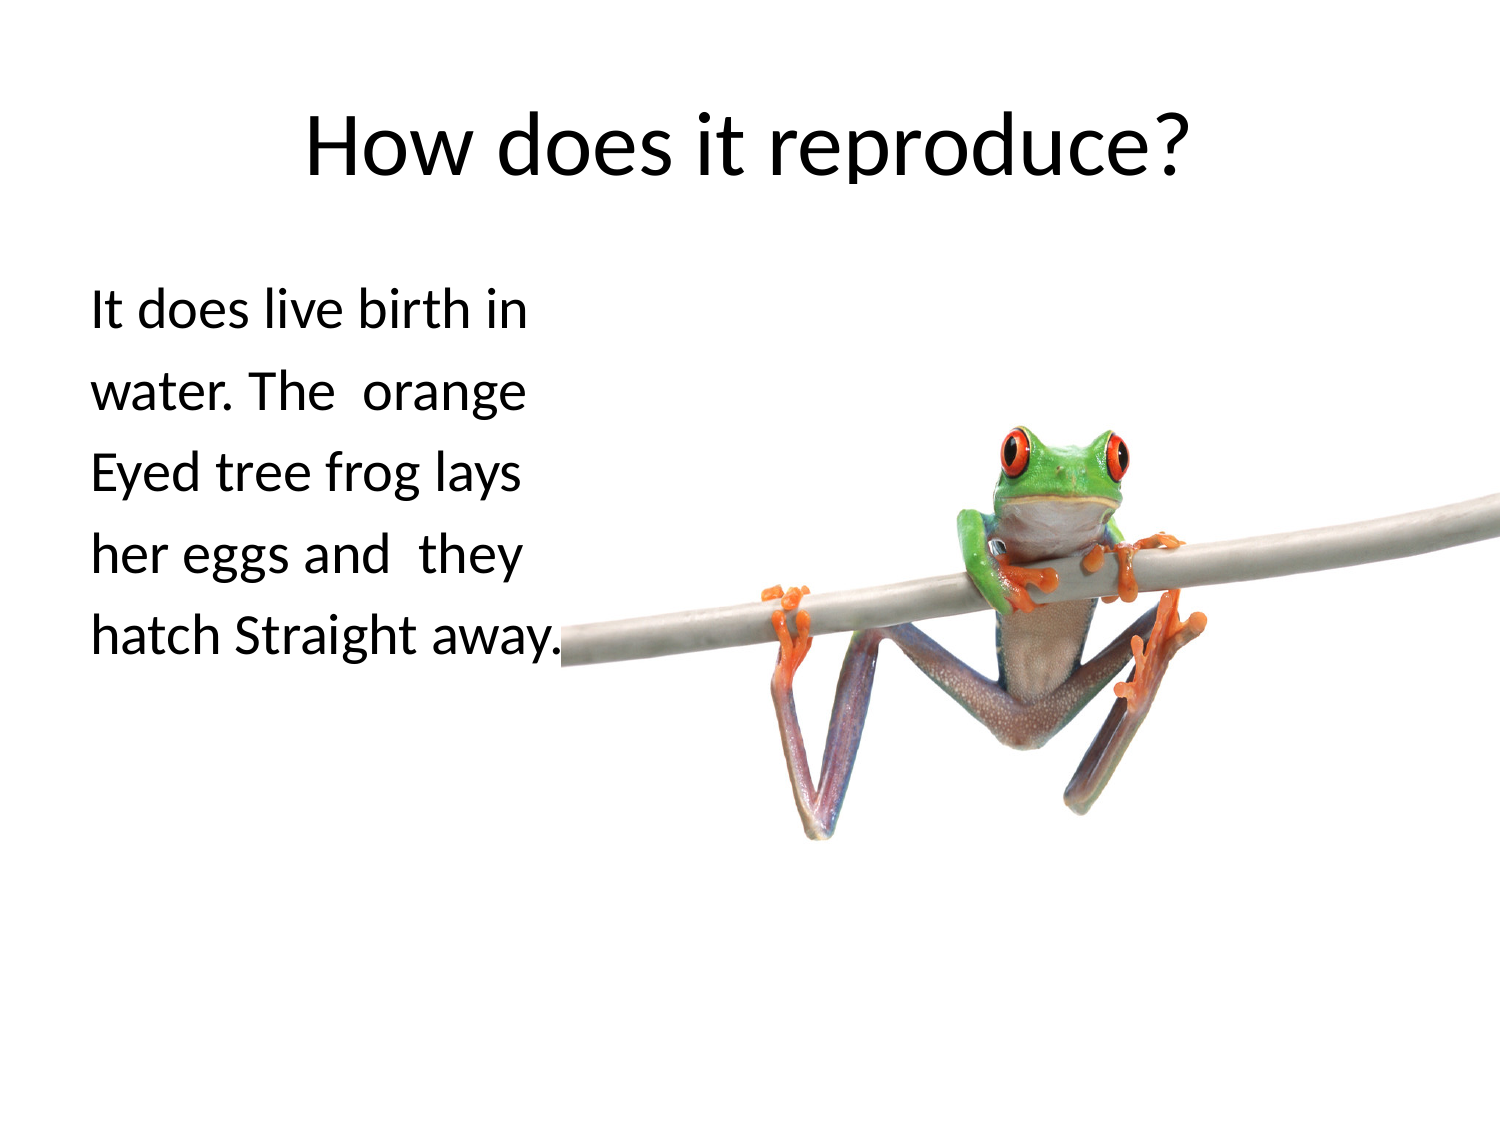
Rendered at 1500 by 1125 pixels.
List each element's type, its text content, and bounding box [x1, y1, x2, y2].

list It does live birth in water. The orange Eyed tree frog lays her eggs and they hatch Straight away. [75, 262, 555, 823]
picture [560, 184, 1500, 1033]
title How does it reproduce? [75, 45, 1425, 233]
